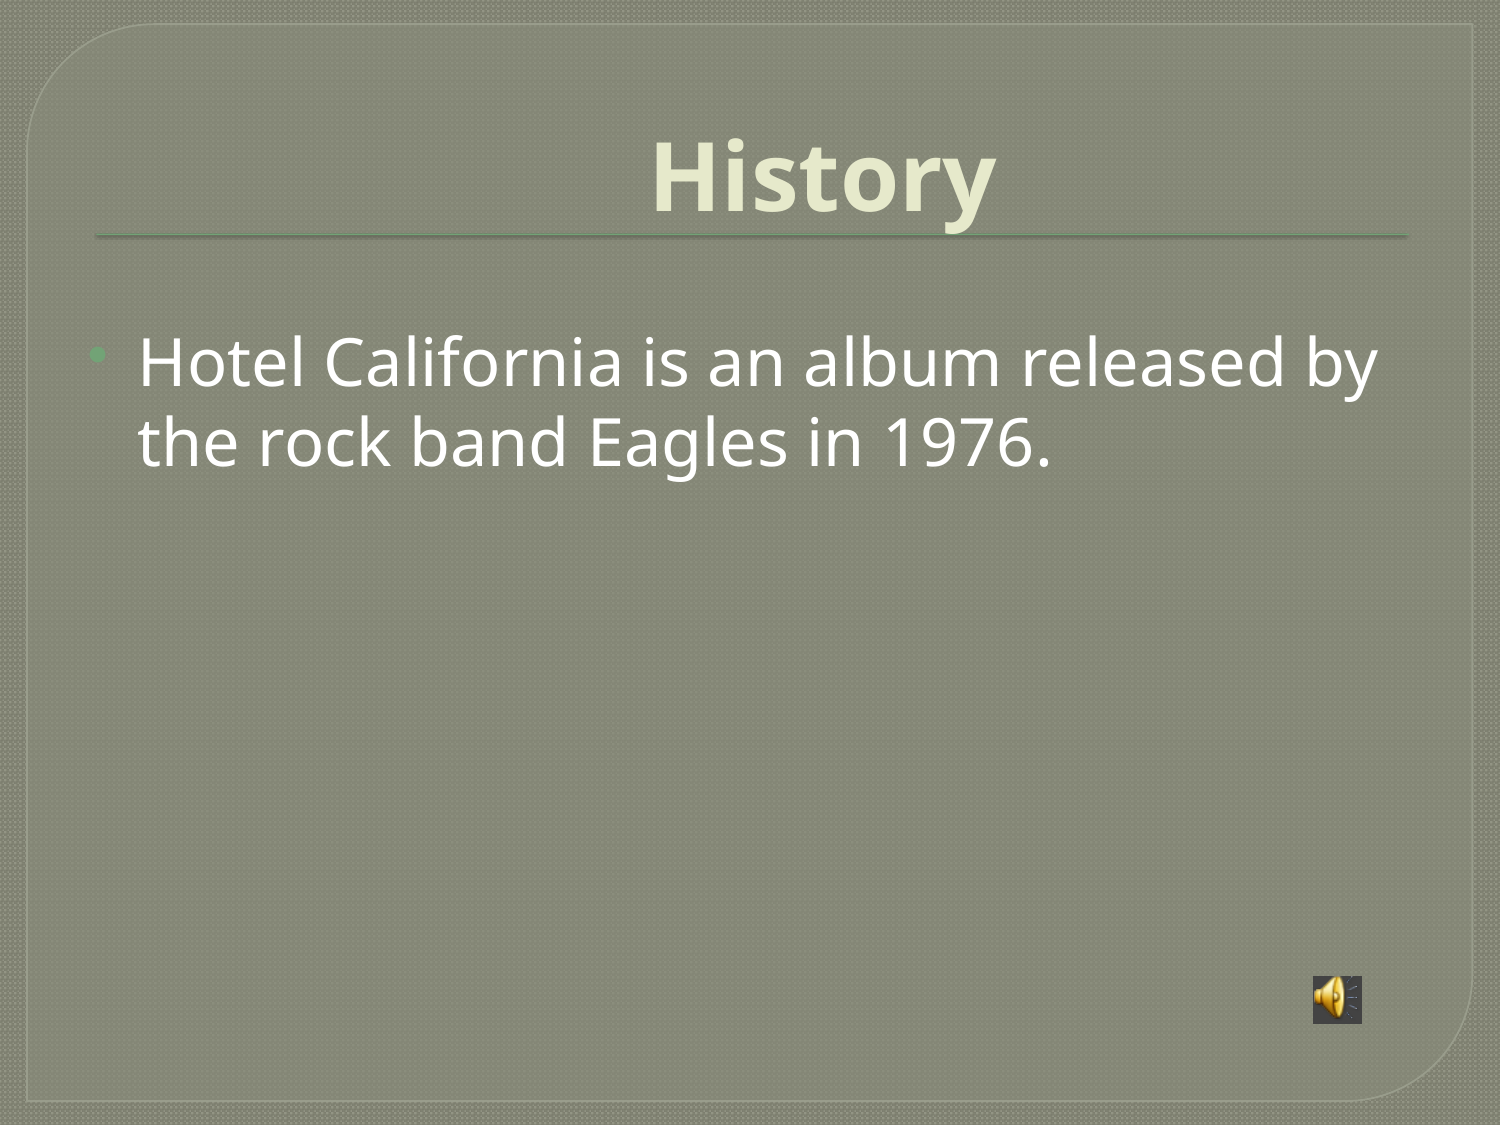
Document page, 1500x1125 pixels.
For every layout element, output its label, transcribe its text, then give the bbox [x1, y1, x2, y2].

title History [300, 50, 1013, 238]
picture [1312, 974, 1363, 1026]
list Hotel California is an album released by the rock band Eagles in 1976. [75, 312, 1425, 888]
